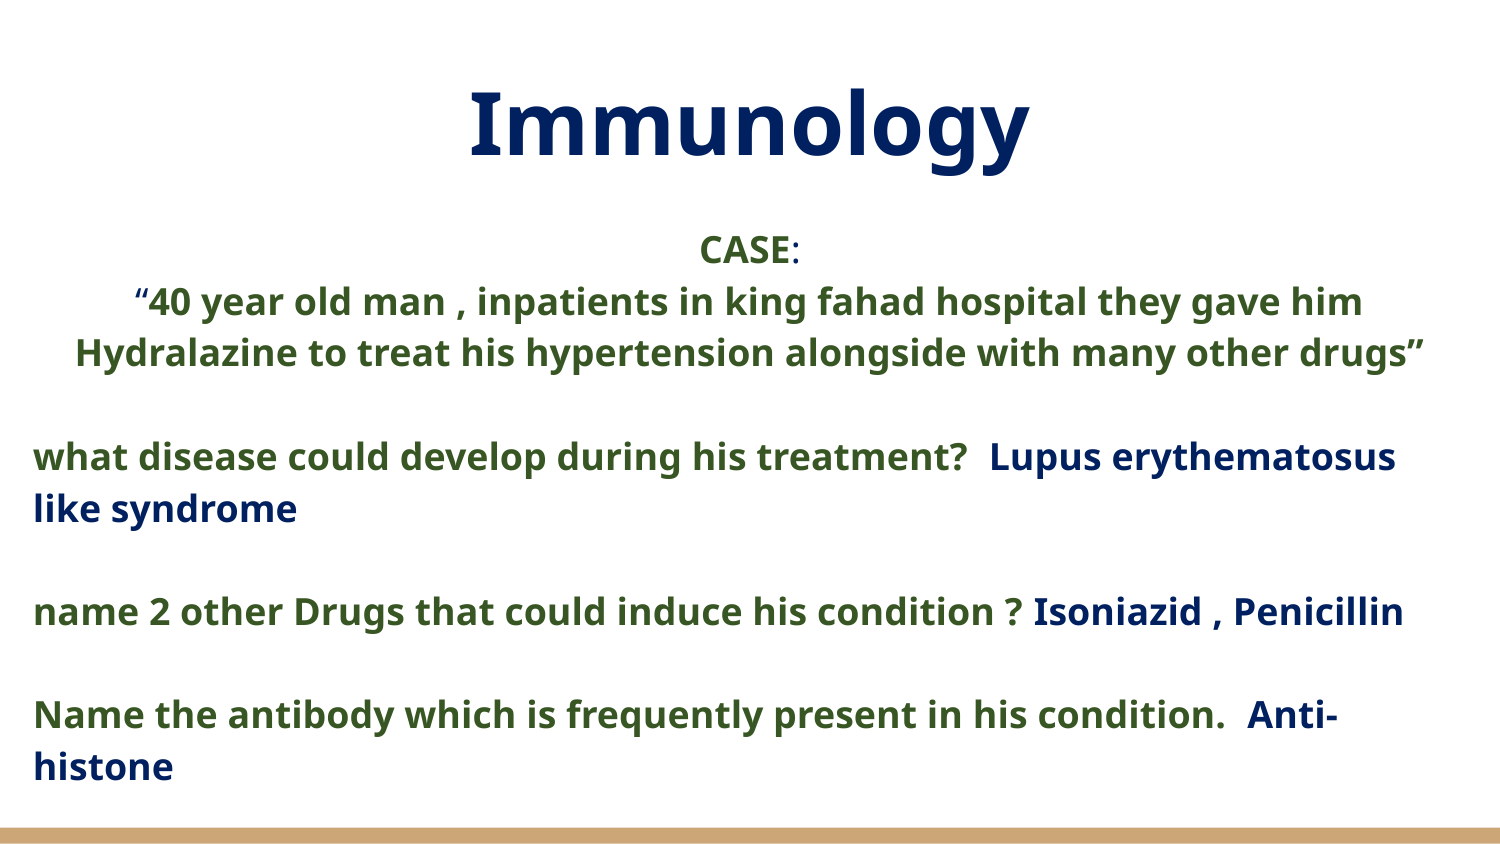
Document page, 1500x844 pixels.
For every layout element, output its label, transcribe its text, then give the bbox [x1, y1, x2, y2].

title Immunology [51, 51, 1449, 189]
list CASE: “40 year old man , inpatients in king fahad hospital they gave him Hydralazine to treat his hypertension alongside with many other drugs” what disease could develop during his treatment? Lupus erythematosus like syndrome name 2 other Drugs that could induce his condition ? Isoniazid , Penicillin Name the antibody which is frequently present in his condition. Anti-histone [18, 204, 1482, 810]
